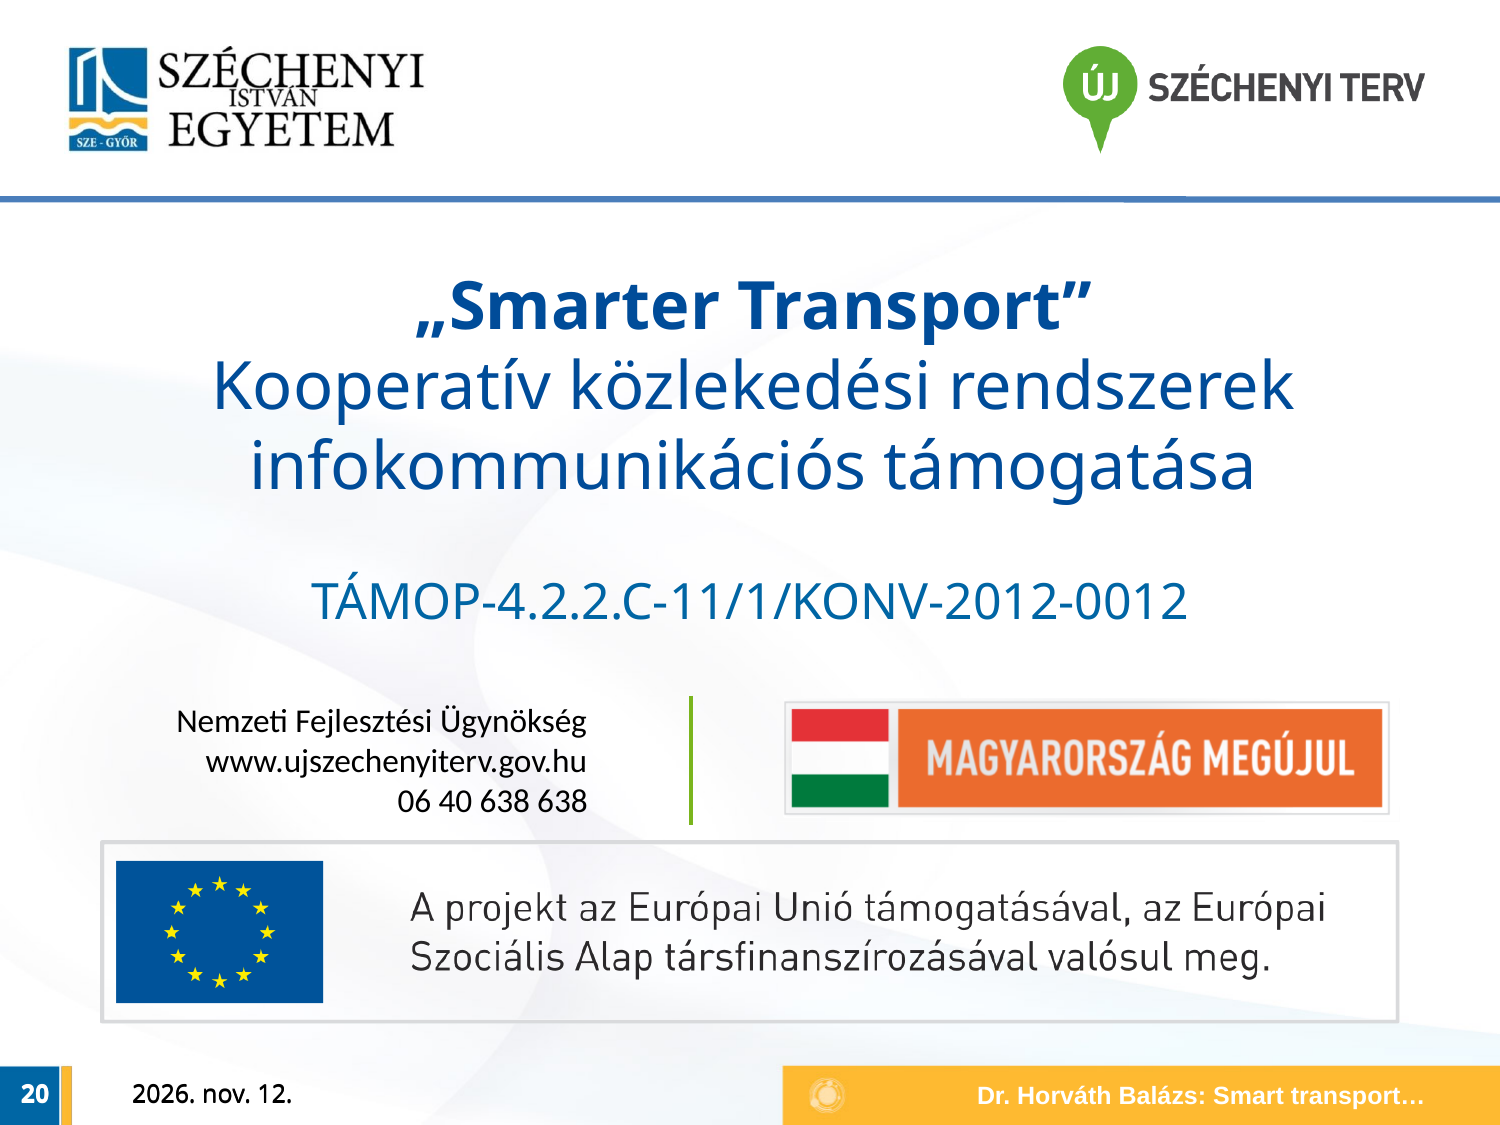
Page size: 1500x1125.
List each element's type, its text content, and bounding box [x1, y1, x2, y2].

picture [0, 203, 1500, 1125]
text_box 20 [0, 1065, 71, 1125]
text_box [100, 691, 1400, 1024]
picture [0, 0, 1500, 196]
text_box 2014. szeptember 10. [117, 1065, 550, 1125]
text_box TÁMOP-4.2.2.C-11/1/KONV-2012-0012 [296, 562, 1204, 638]
footer Dr. Horváth Balázs: Smart transport… [878, 1065, 1442, 1125]
text_box „Smarter Transport” Kooperatív közlekedési rendszerek infokommunikációs támogatása [104, 255, 1404, 504]
